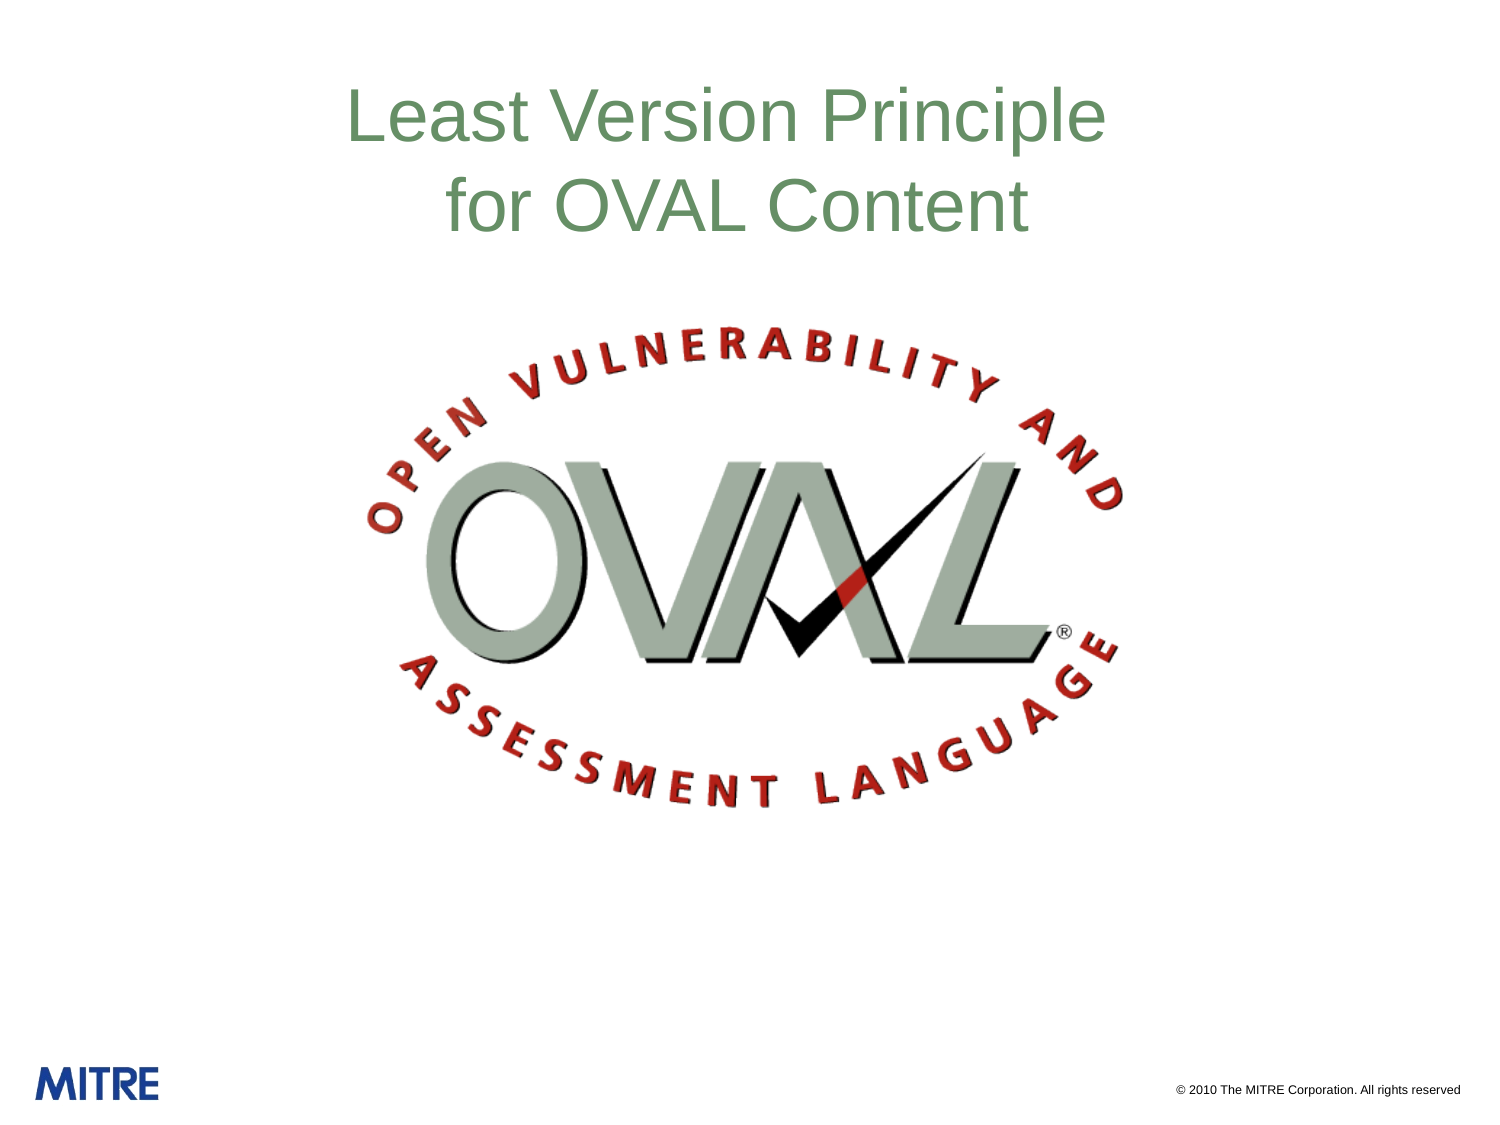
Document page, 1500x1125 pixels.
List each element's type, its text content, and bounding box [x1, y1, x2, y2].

picture [174, 263, 1325, 1000]
title Least Version Principle for OVAL Content [99, 49, 1376, 263]
picture [30, 1064, 163, 1106]
